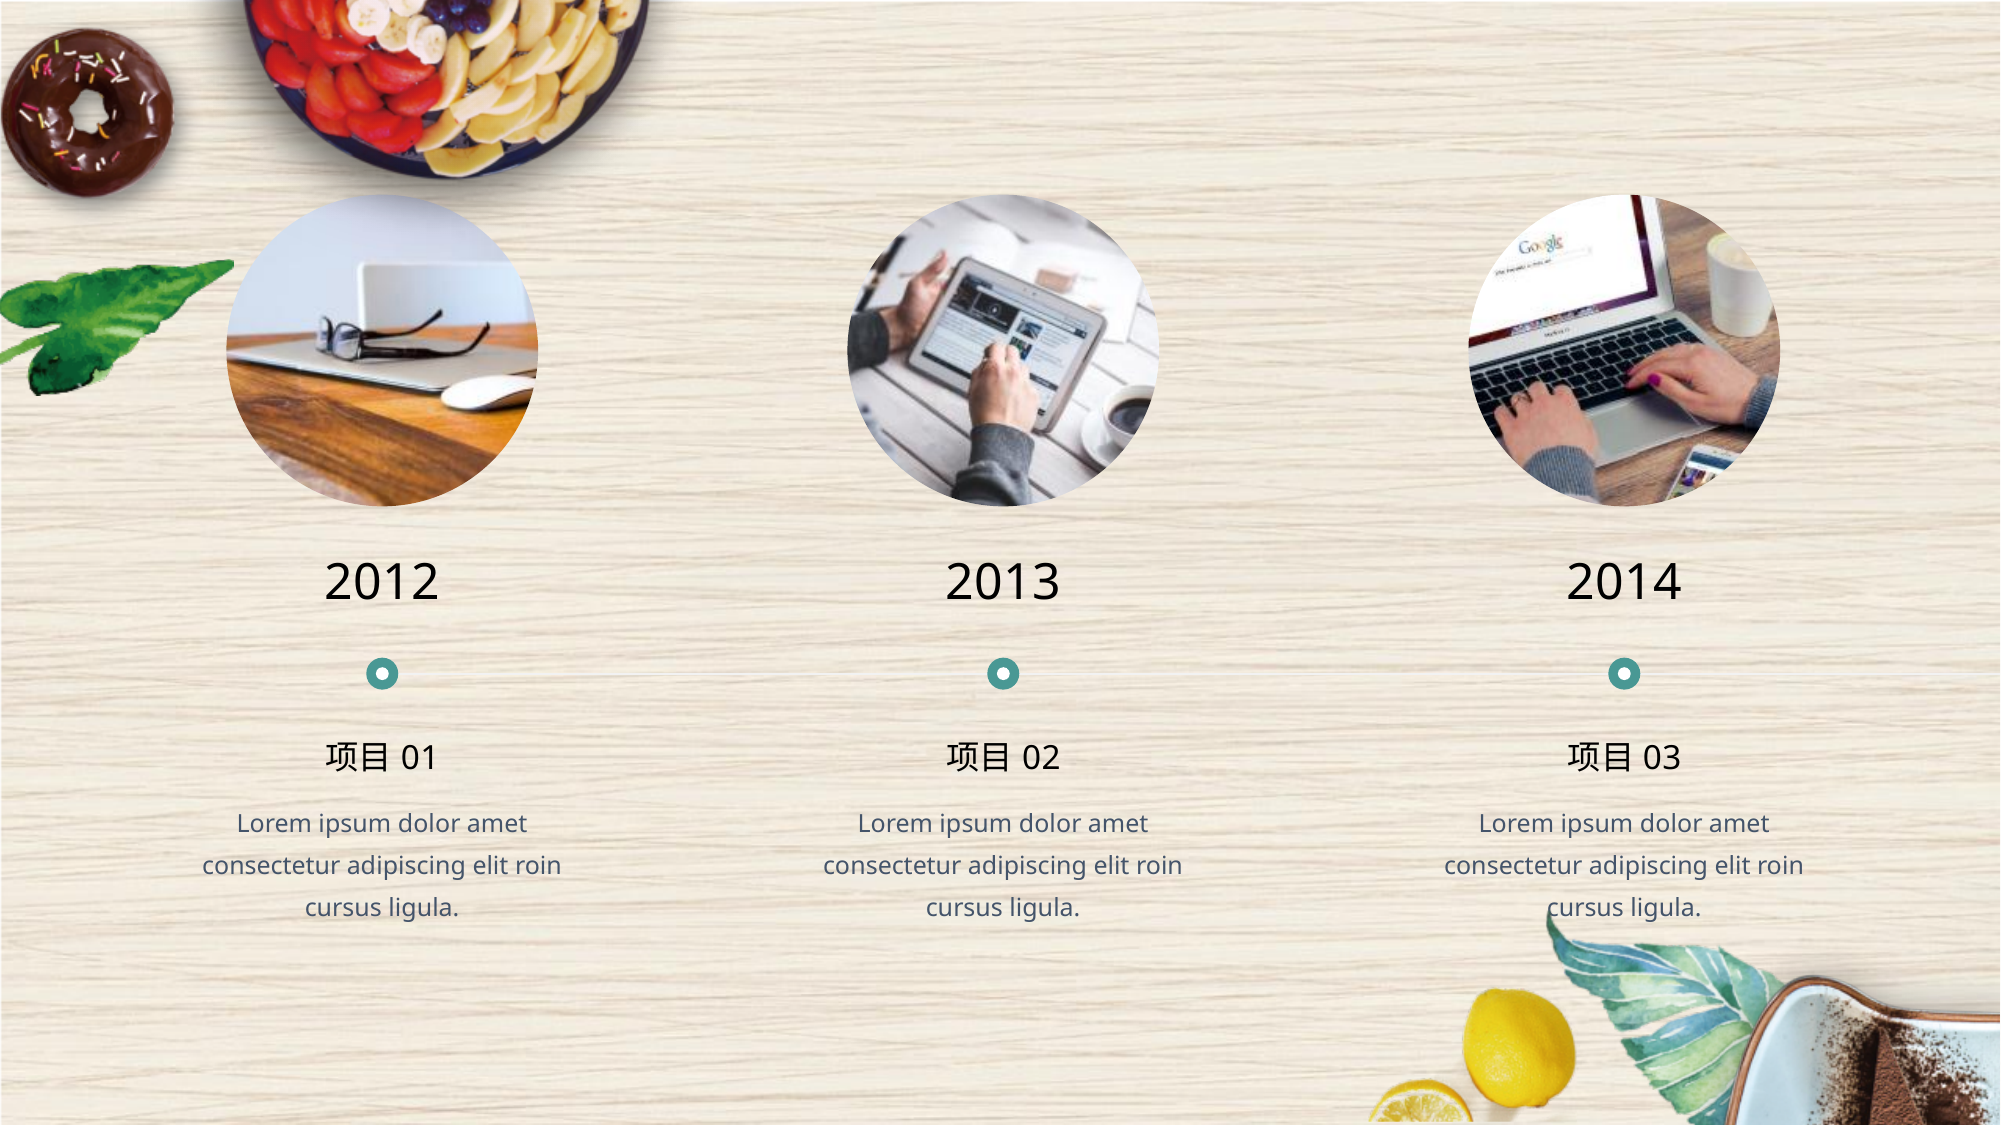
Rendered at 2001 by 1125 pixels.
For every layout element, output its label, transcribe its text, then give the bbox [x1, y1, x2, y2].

text_box Lorem ipsum dolor amet consectetur adipiscing elit roin cursus ligula. [802, 787, 1204, 929]
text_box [1545, 909, 2000, 1125]
text_box 2012 [241, 542, 523, 618]
text_box [365, 656, 400, 691]
text_box 项目01 [310, 729, 455, 784]
text_box [374, 666, 390, 682]
text_box Lorem ipsum dolor amet consectetur adipiscing elit roin cursus ligula. [1423, 787, 1825, 929]
text_box [1607, 656, 1642, 691]
text_box 项目03 [1552, 729, 1697, 784]
text_box 2014 [1483, 542, 1765, 618]
text_box 2013 [862, 542, 1144, 618]
text_box [986, 656, 1021, 691]
text_box [995, 666, 1011, 682]
text_box [1616, 666, 1632, 682]
picture [0, 0, 2001, 1125]
text_box Lorem ipsum dolor amet consectetur adipiscing elit roin cursus ligula. [181, 787, 583, 929]
text_box 项目02 [931, 729, 1076, 784]
